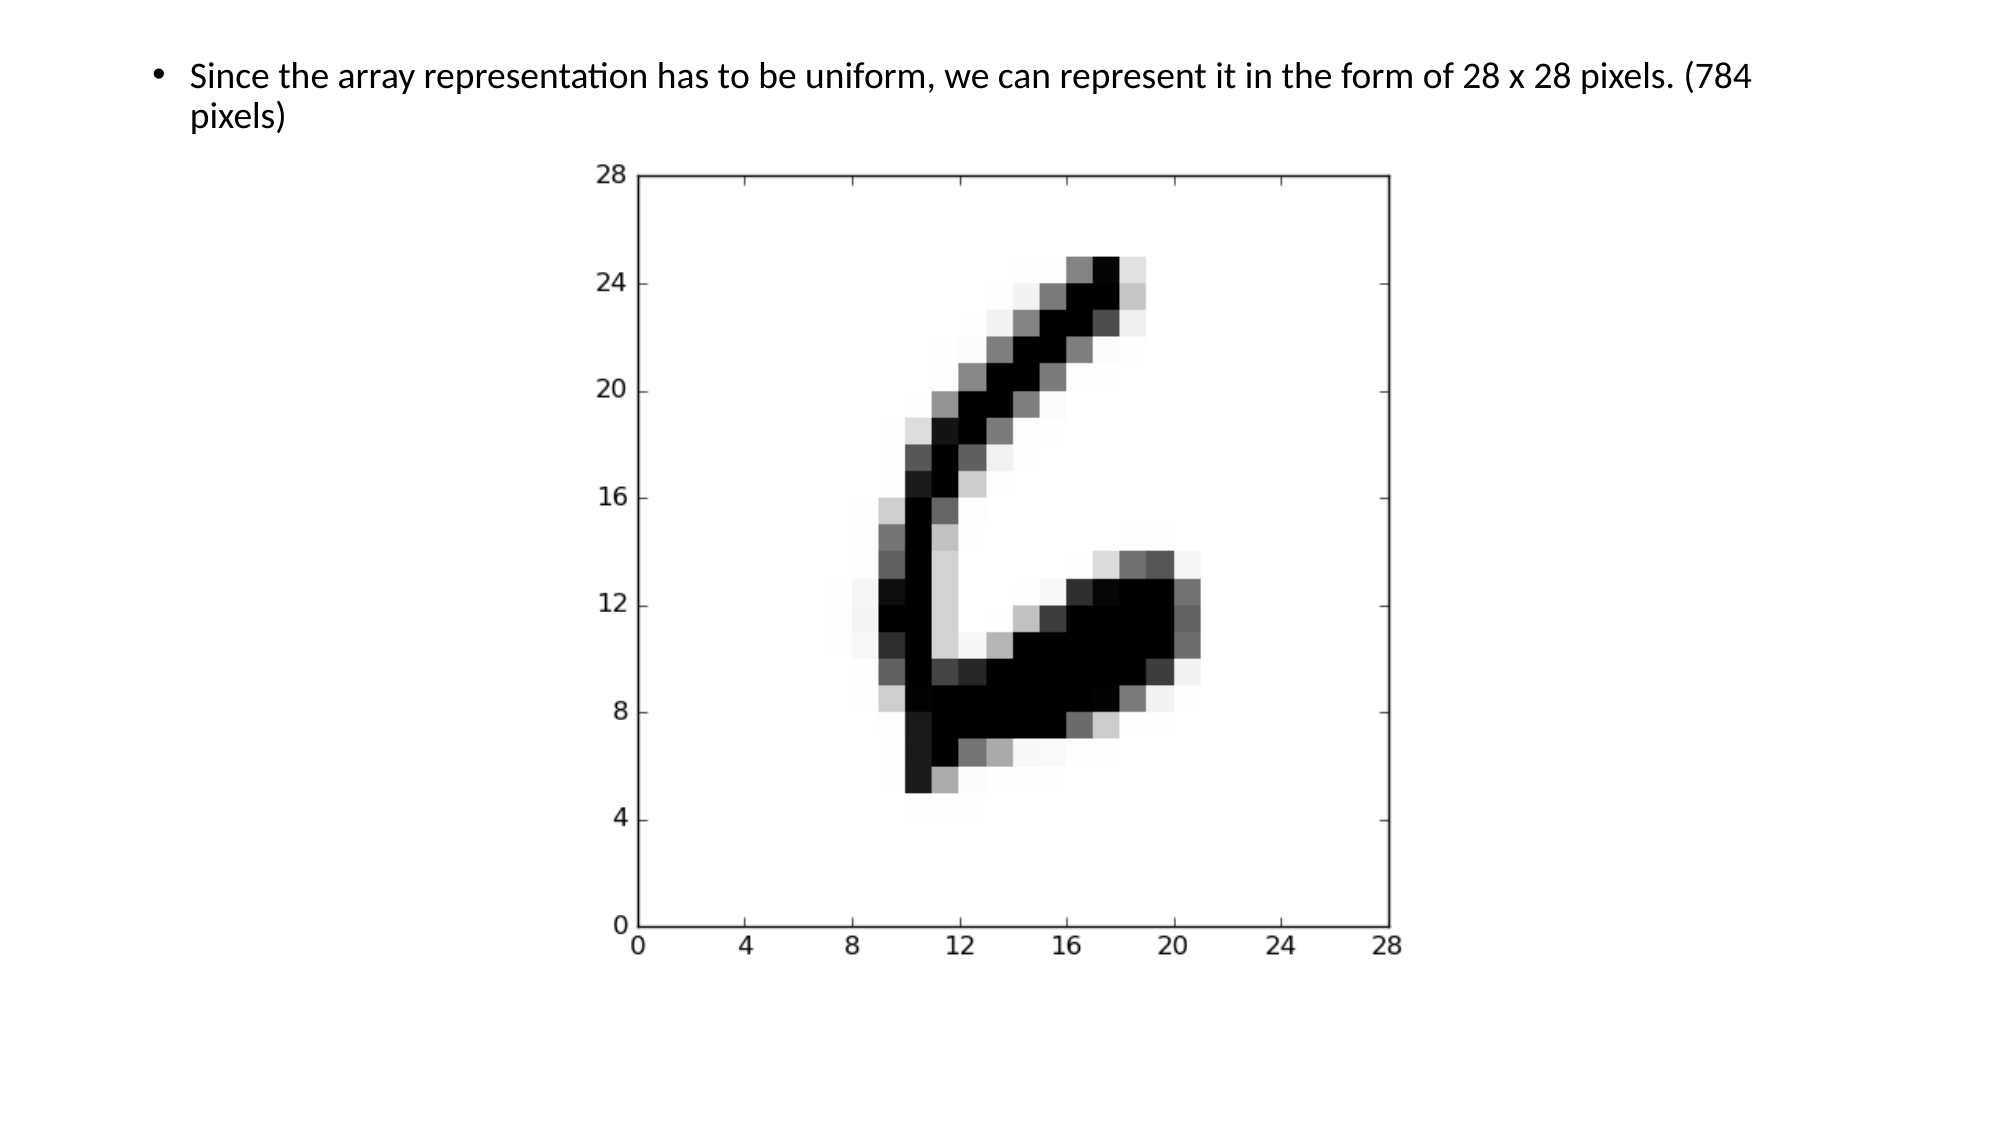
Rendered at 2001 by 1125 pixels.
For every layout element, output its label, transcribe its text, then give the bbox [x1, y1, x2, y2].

picture [580, 149, 1420, 975]
list Since the array representation has to be uniform, we can represent it in the form of 28 x 28 pixels. (784 pixels) [137, 48, 1863, 1014]
